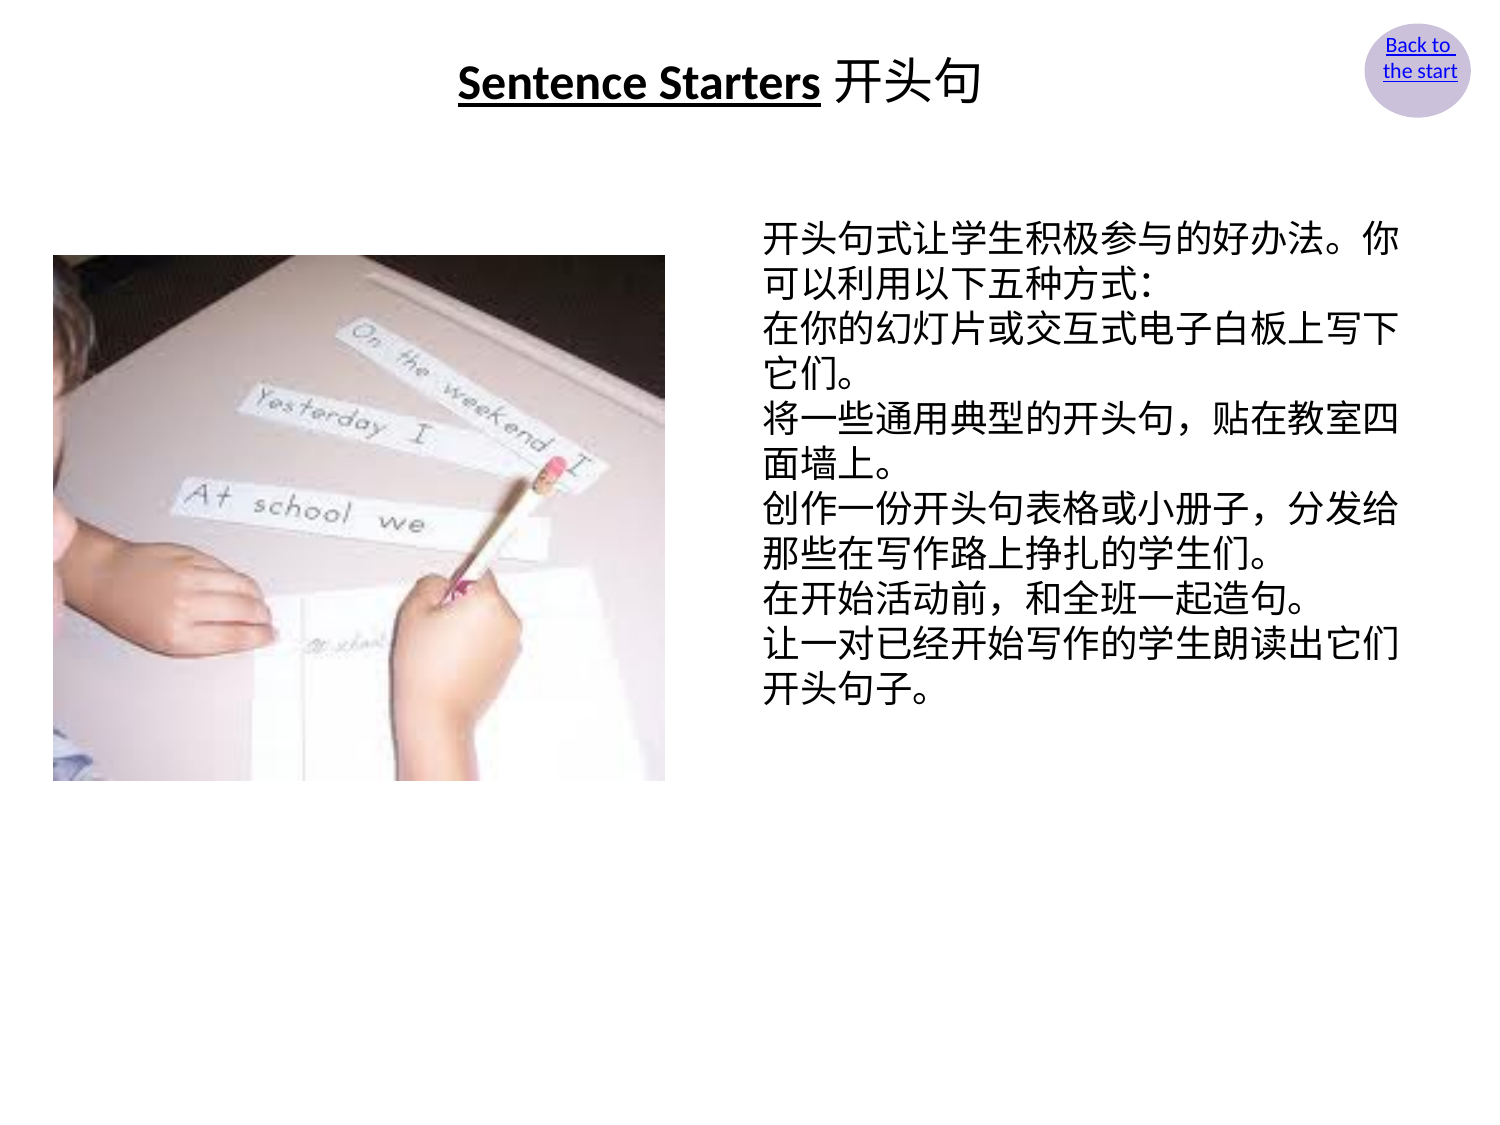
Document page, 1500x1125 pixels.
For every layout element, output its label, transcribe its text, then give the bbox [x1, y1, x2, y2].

picture [52, 255, 665, 781]
text_box Sentence Starters开头句 [218, 42, 1223, 118]
text_box [1367, 91, 1468, 120]
text_box 开头句式让学生积极参与的好办法。你可以利用以下五种方式： 在你的幻灯片或交互式电子白板上写下它们。 将一些通用典型的开头句，贴在教室四面墙上。 创作一份开头句表格或小册子，分发给那些在写作路上挣扎的学生们。 在开始活动前，和全班一起造句。 让一对已经开始写作的学生朗读出它们开头句子。 [747, 208, 1433, 718]
text_box Back to the start [1359, 23, 1483, 91]
